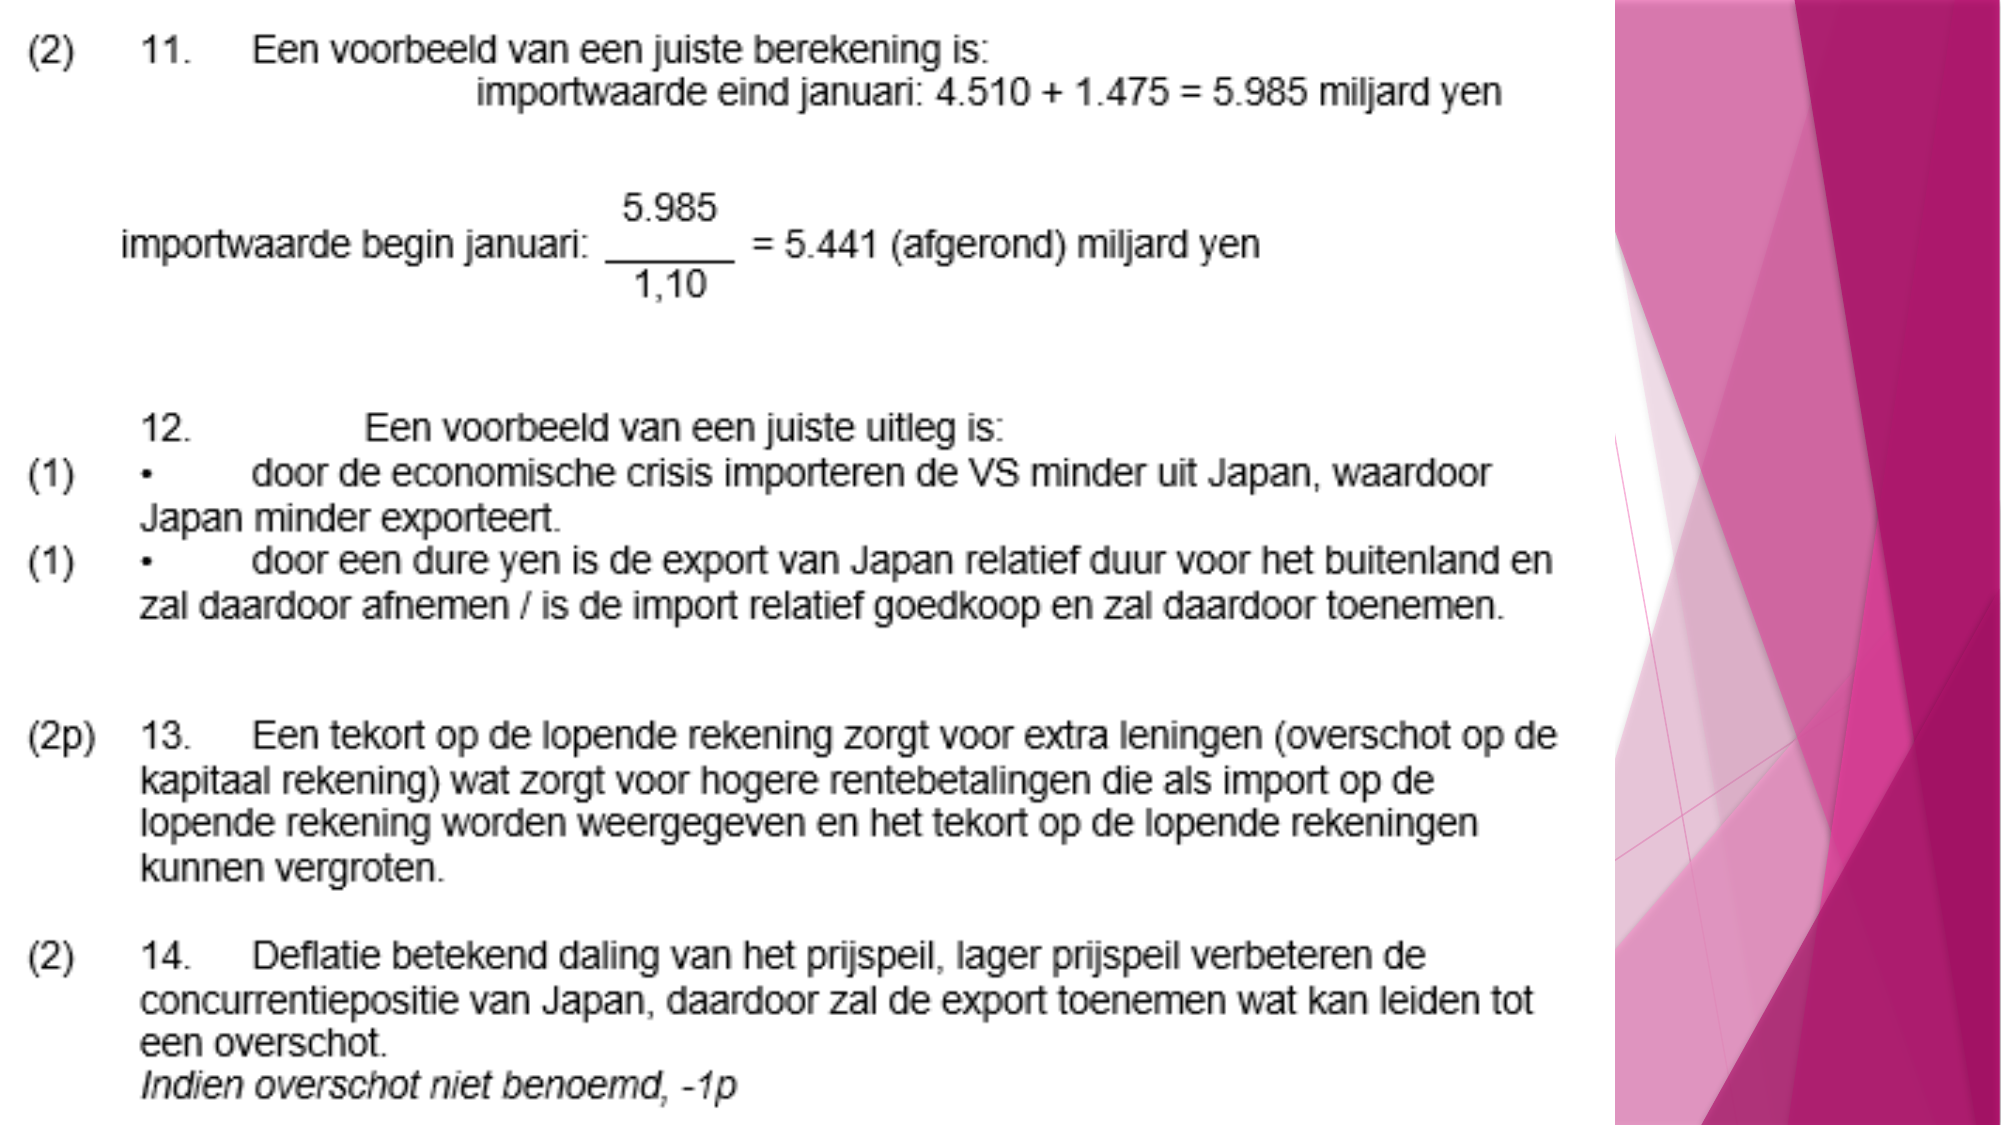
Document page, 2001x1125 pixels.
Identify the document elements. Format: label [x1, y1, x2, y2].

picture [0, 0, 1615, 1125]
